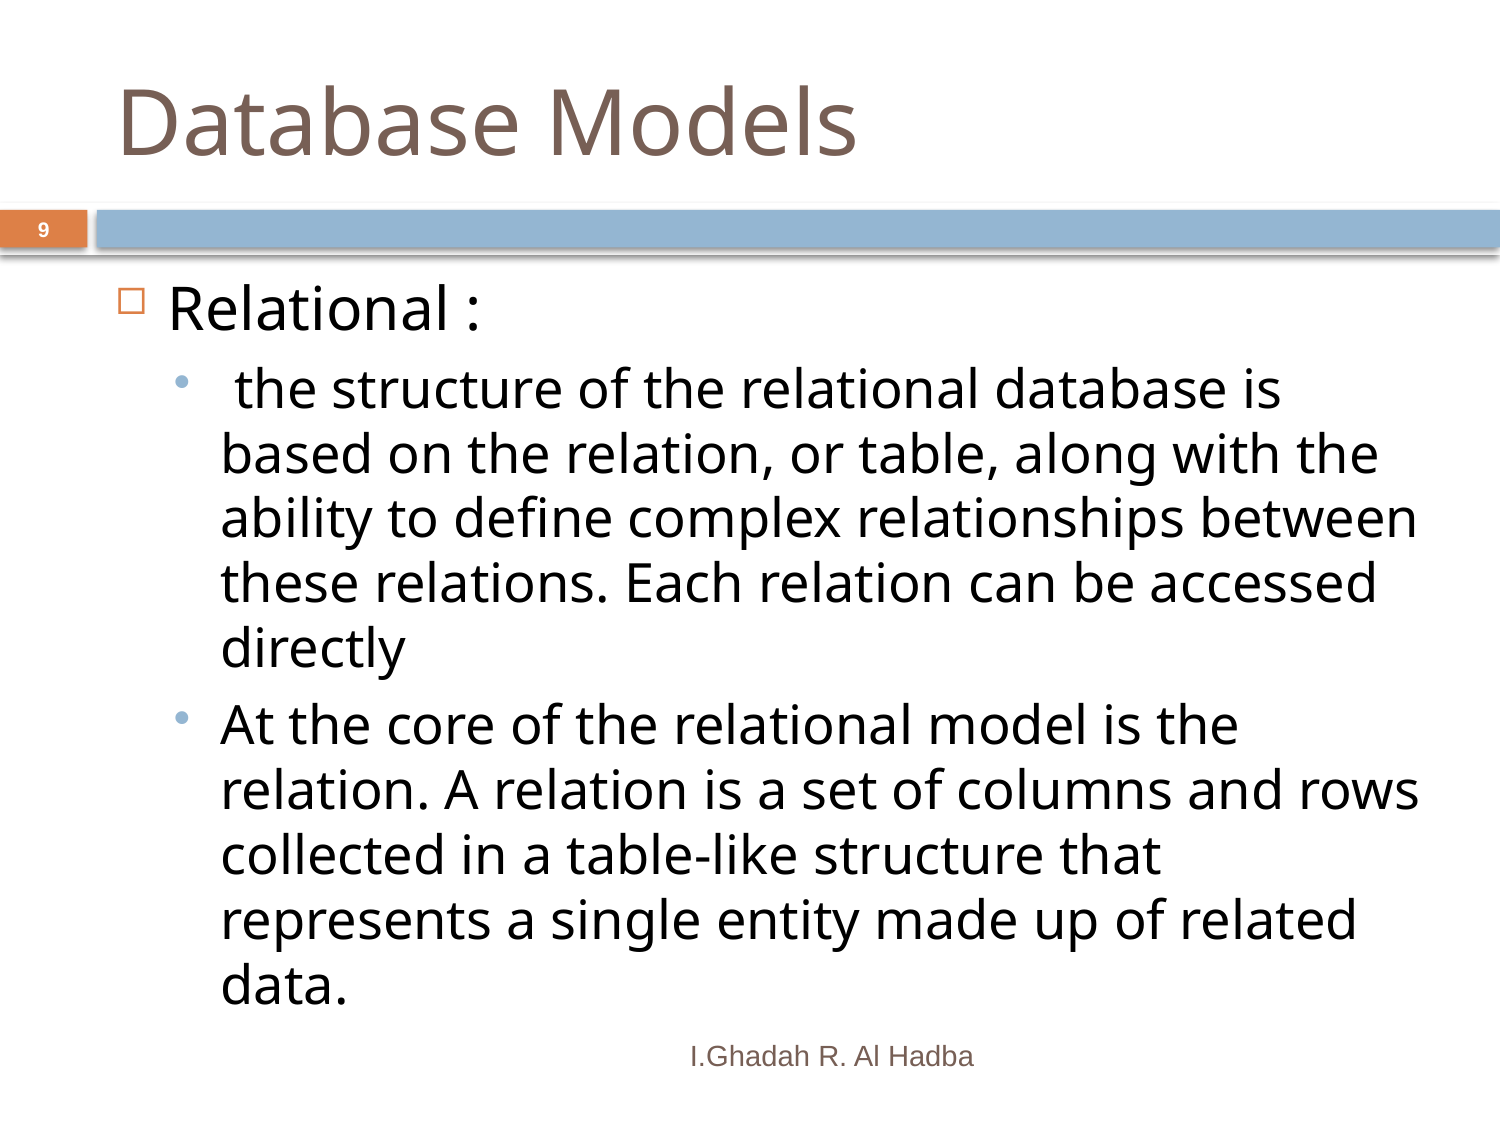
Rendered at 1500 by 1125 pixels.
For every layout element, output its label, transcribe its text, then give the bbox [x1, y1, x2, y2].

list Relational : the structure of the relational database is based on the relation, or table, along with the ability to define complex relationships between these relations. Each relation can be accessed directly At the core of the relational model is the relation. A relation is a set of columns and rows collected in a table-like structure that represents a single entity made up of related data. [100, 262, 1439, 1001]
footer I.Ghadah R. Al Hadba [99, 1025, 990, 1085]
slide_number 9 [0, 208, 88, 249]
title Database Models [100, 37, 1439, 201]
